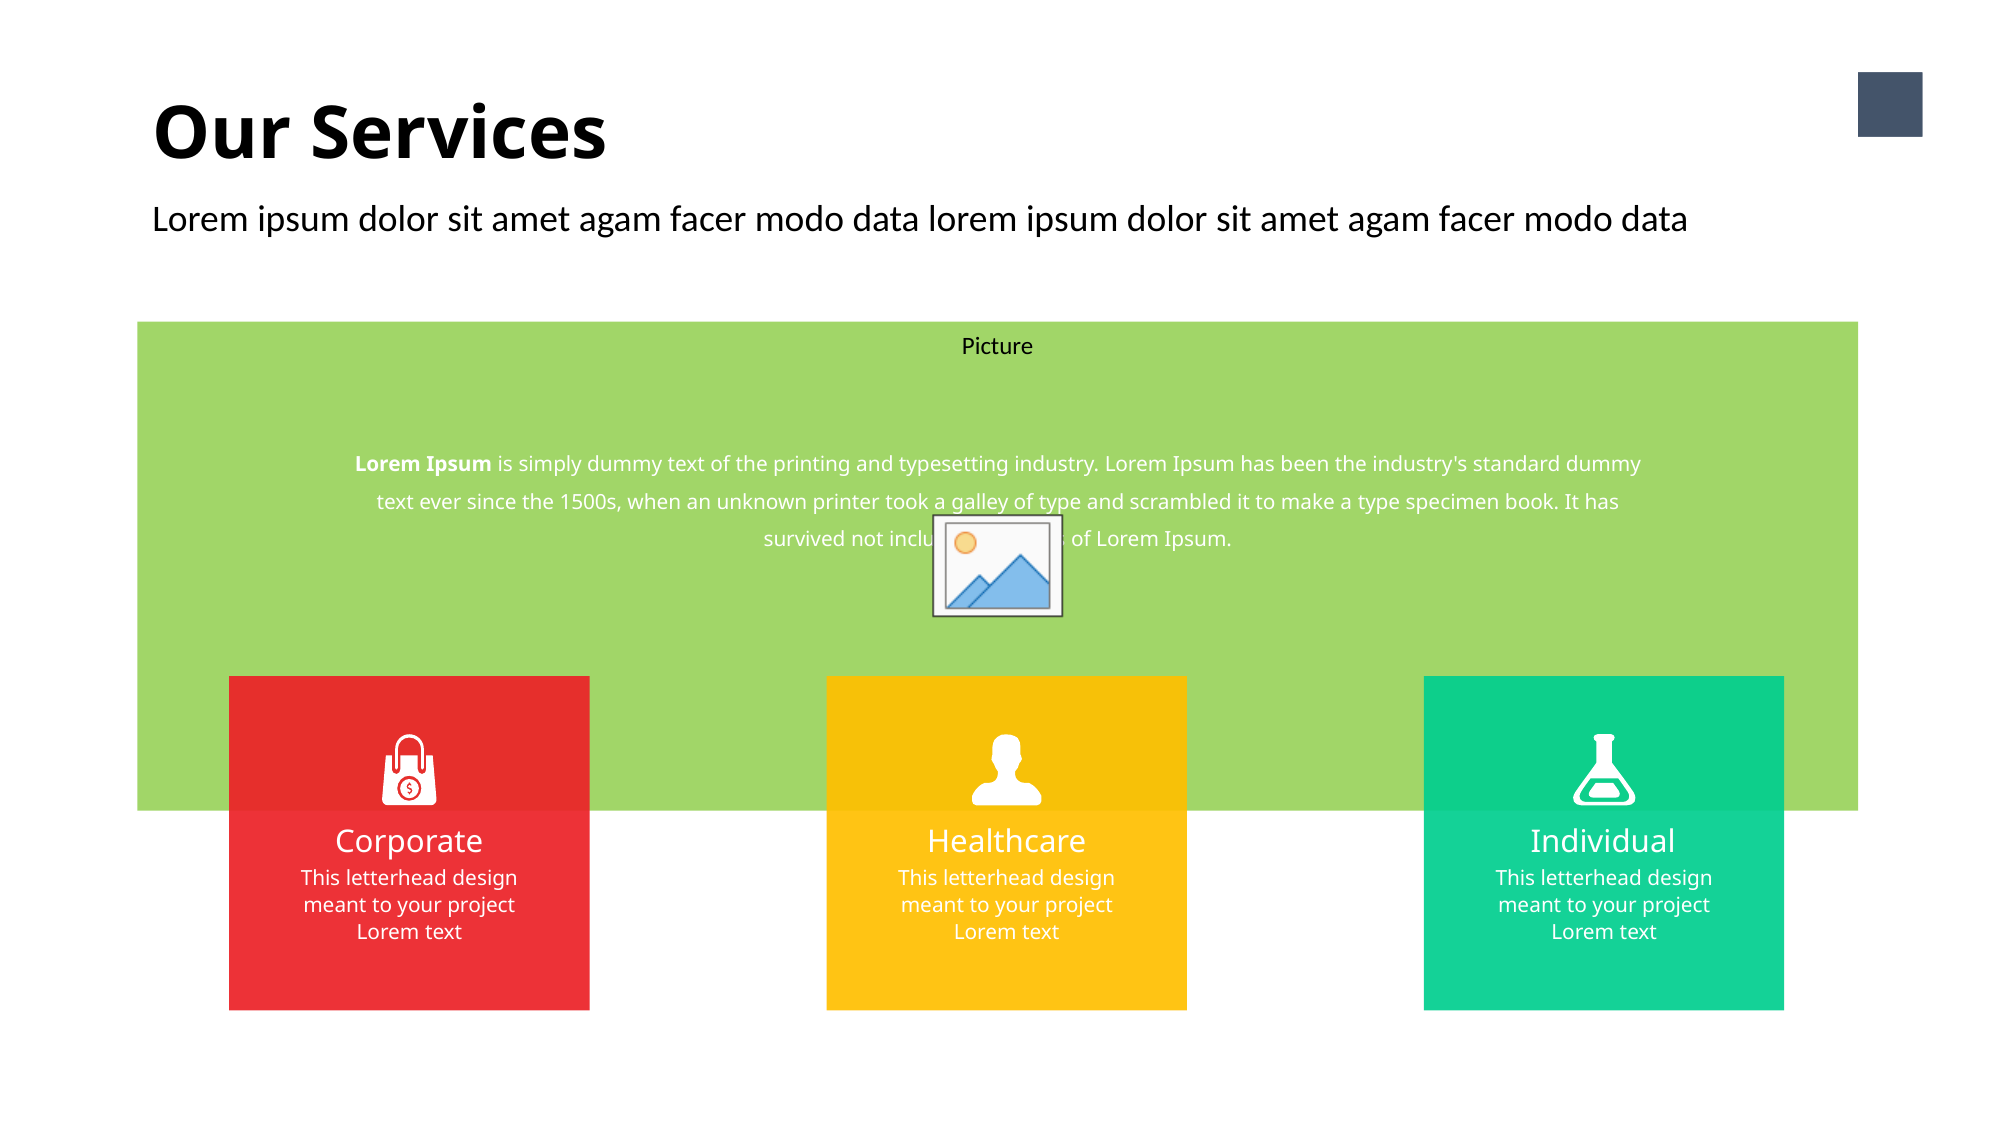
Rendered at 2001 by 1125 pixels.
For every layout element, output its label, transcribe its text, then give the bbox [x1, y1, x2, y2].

picture [137, 321, 1859, 811]
text_box [1857, 71, 1924, 78]
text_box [280, 811, 539, 953]
text_box [228, 811, 591, 1011]
slide_number 7 [1854, 78, 1927, 130]
subtitle Lorem ipsum dolor sit amet agam facer modo data lorem ipsum dolor sit amet agam facer modo data [137, 186, 1863, 227]
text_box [875, 811, 1138, 953]
text_box [1423, 811, 1785, 1011]
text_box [1475, 811, 1733, 953]
title Our Services [137, 78, 1135, 186]
text_box [826, 811, 1188, 1011]
text_box [1857, 130, 1924, 138]
